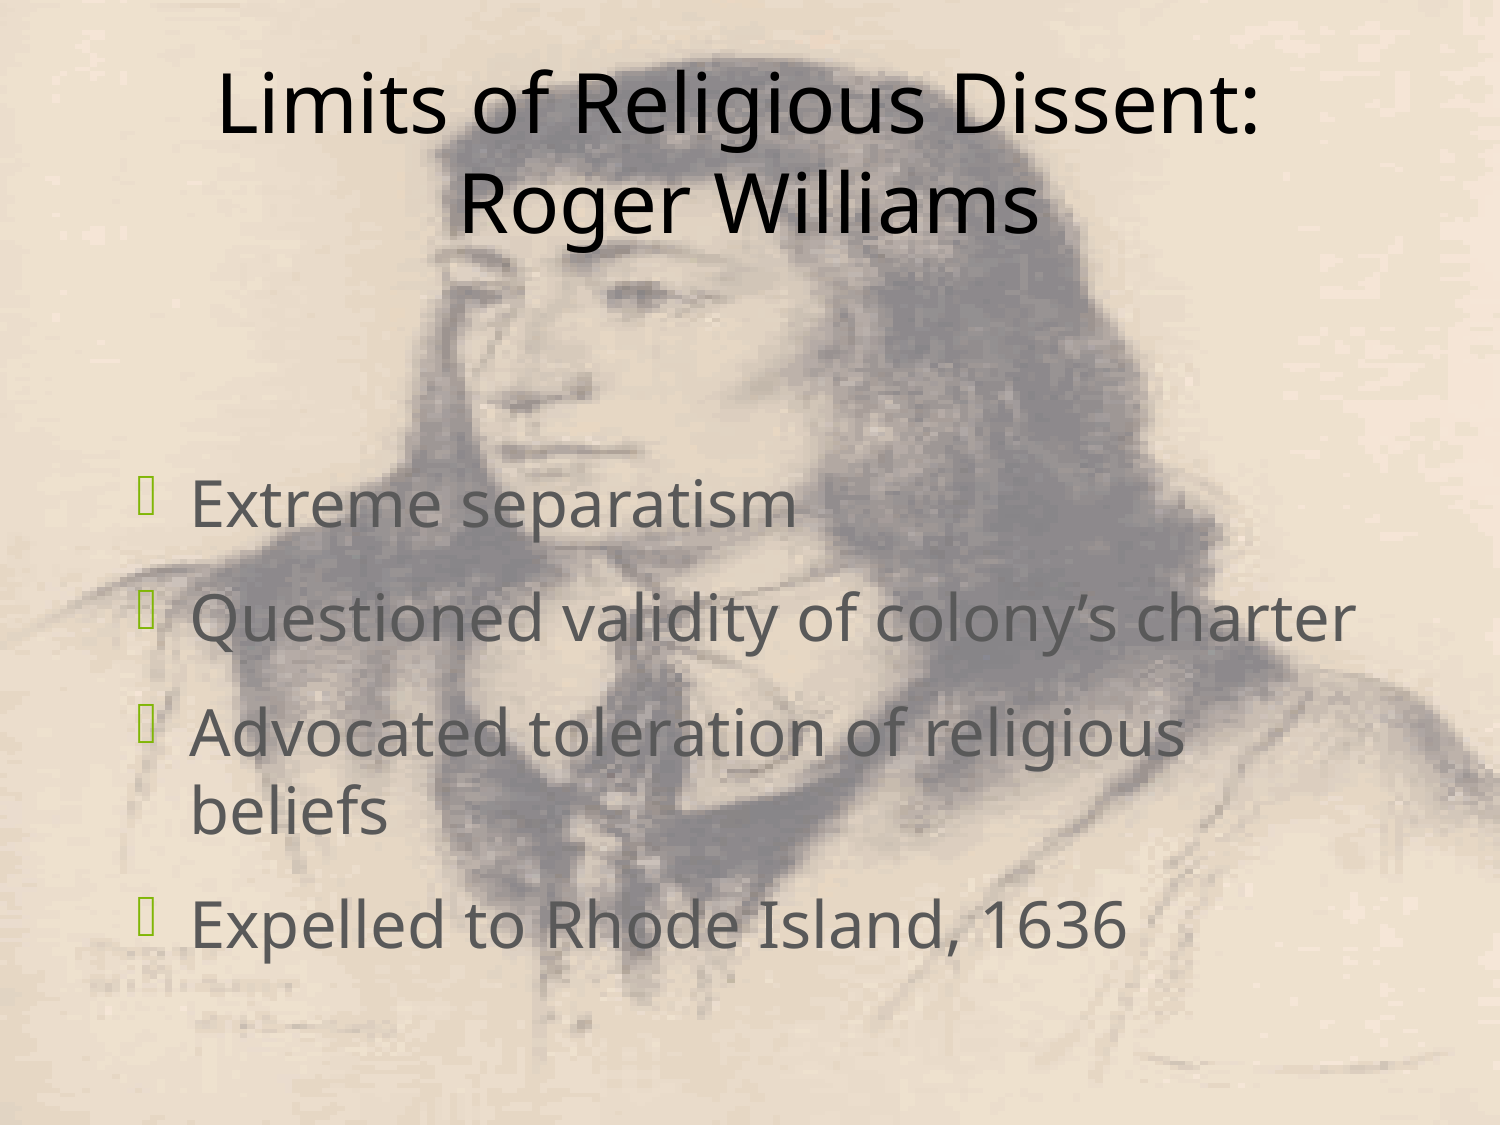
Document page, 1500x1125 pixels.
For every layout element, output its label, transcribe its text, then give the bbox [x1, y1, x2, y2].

list Extreme separatism Questioned validity of colony’s charter Advocated toleration of religious beliefs Expelled to Rhode Island, 1636 [121, 454, 1379, 991]
title Limits of Religious Dissent: Roger Williams [75, 56, 1425, 245]
